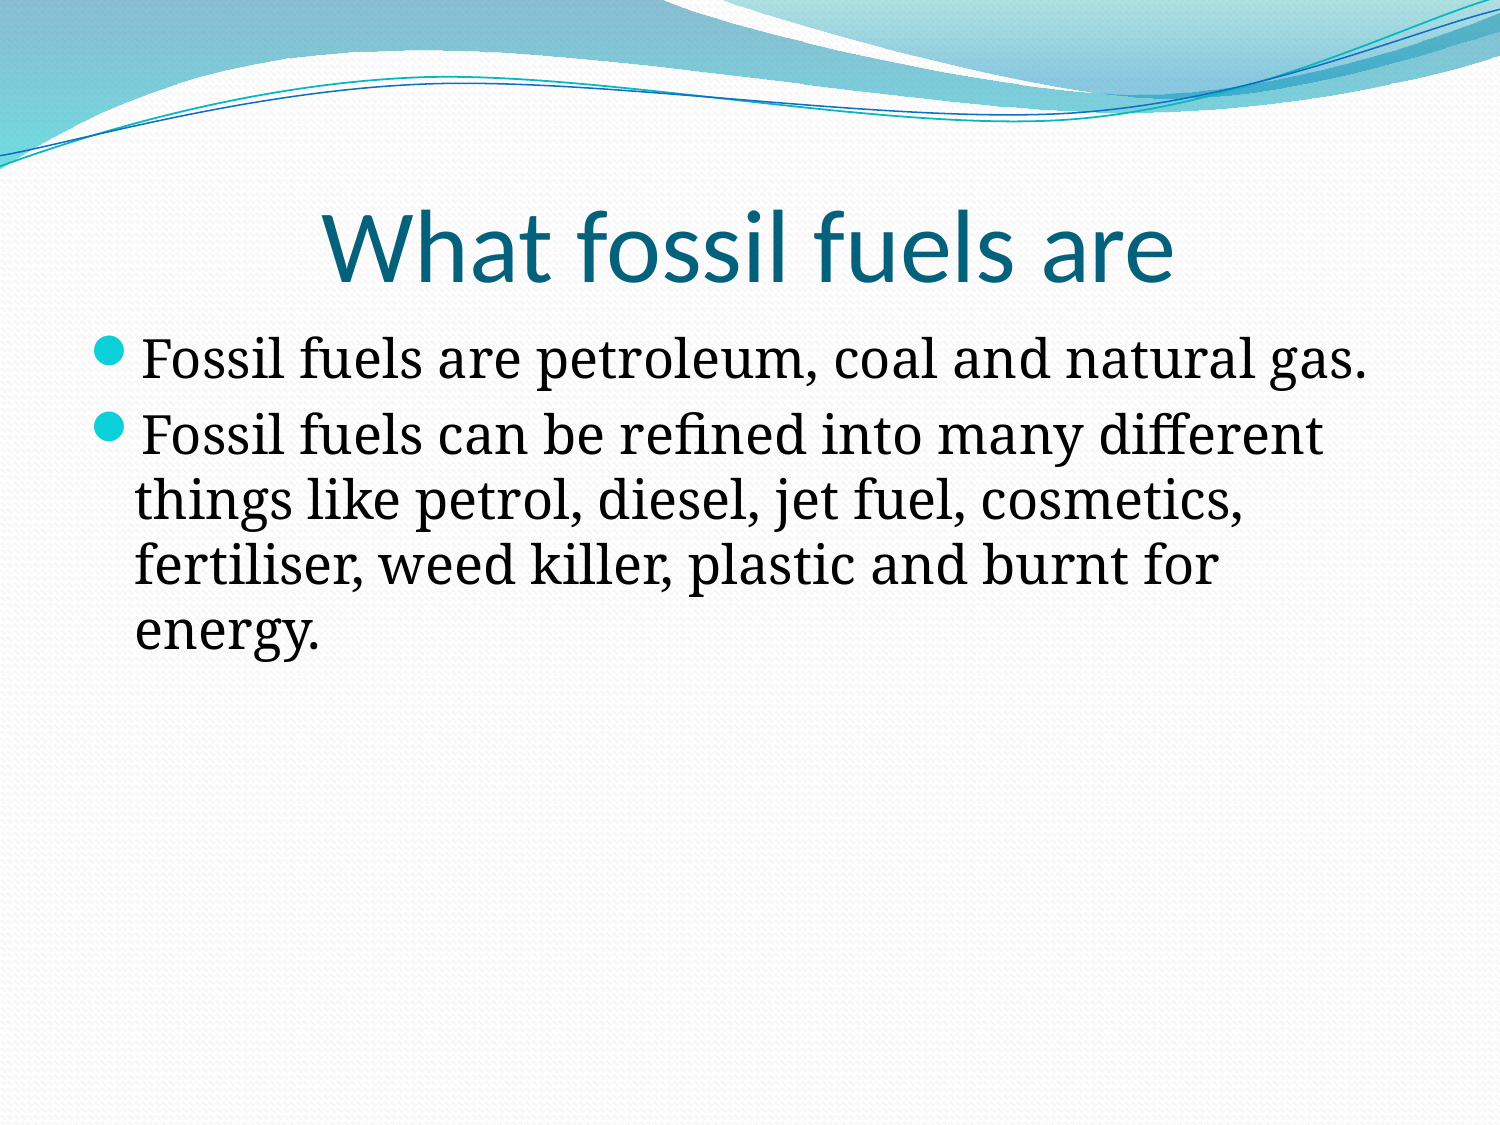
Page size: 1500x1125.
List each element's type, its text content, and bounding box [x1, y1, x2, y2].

list Fossil fuels are petroleum, coal and natural gas. Fossil fuels can be refined into many different things like petrol, diesel, jet fuel, cosmetics, fertiliser, weed killer, plastic and burnt for energy. [75, 317, 1425, 1038]
title What fossil fuels are [75, 115, 1425, 303]
